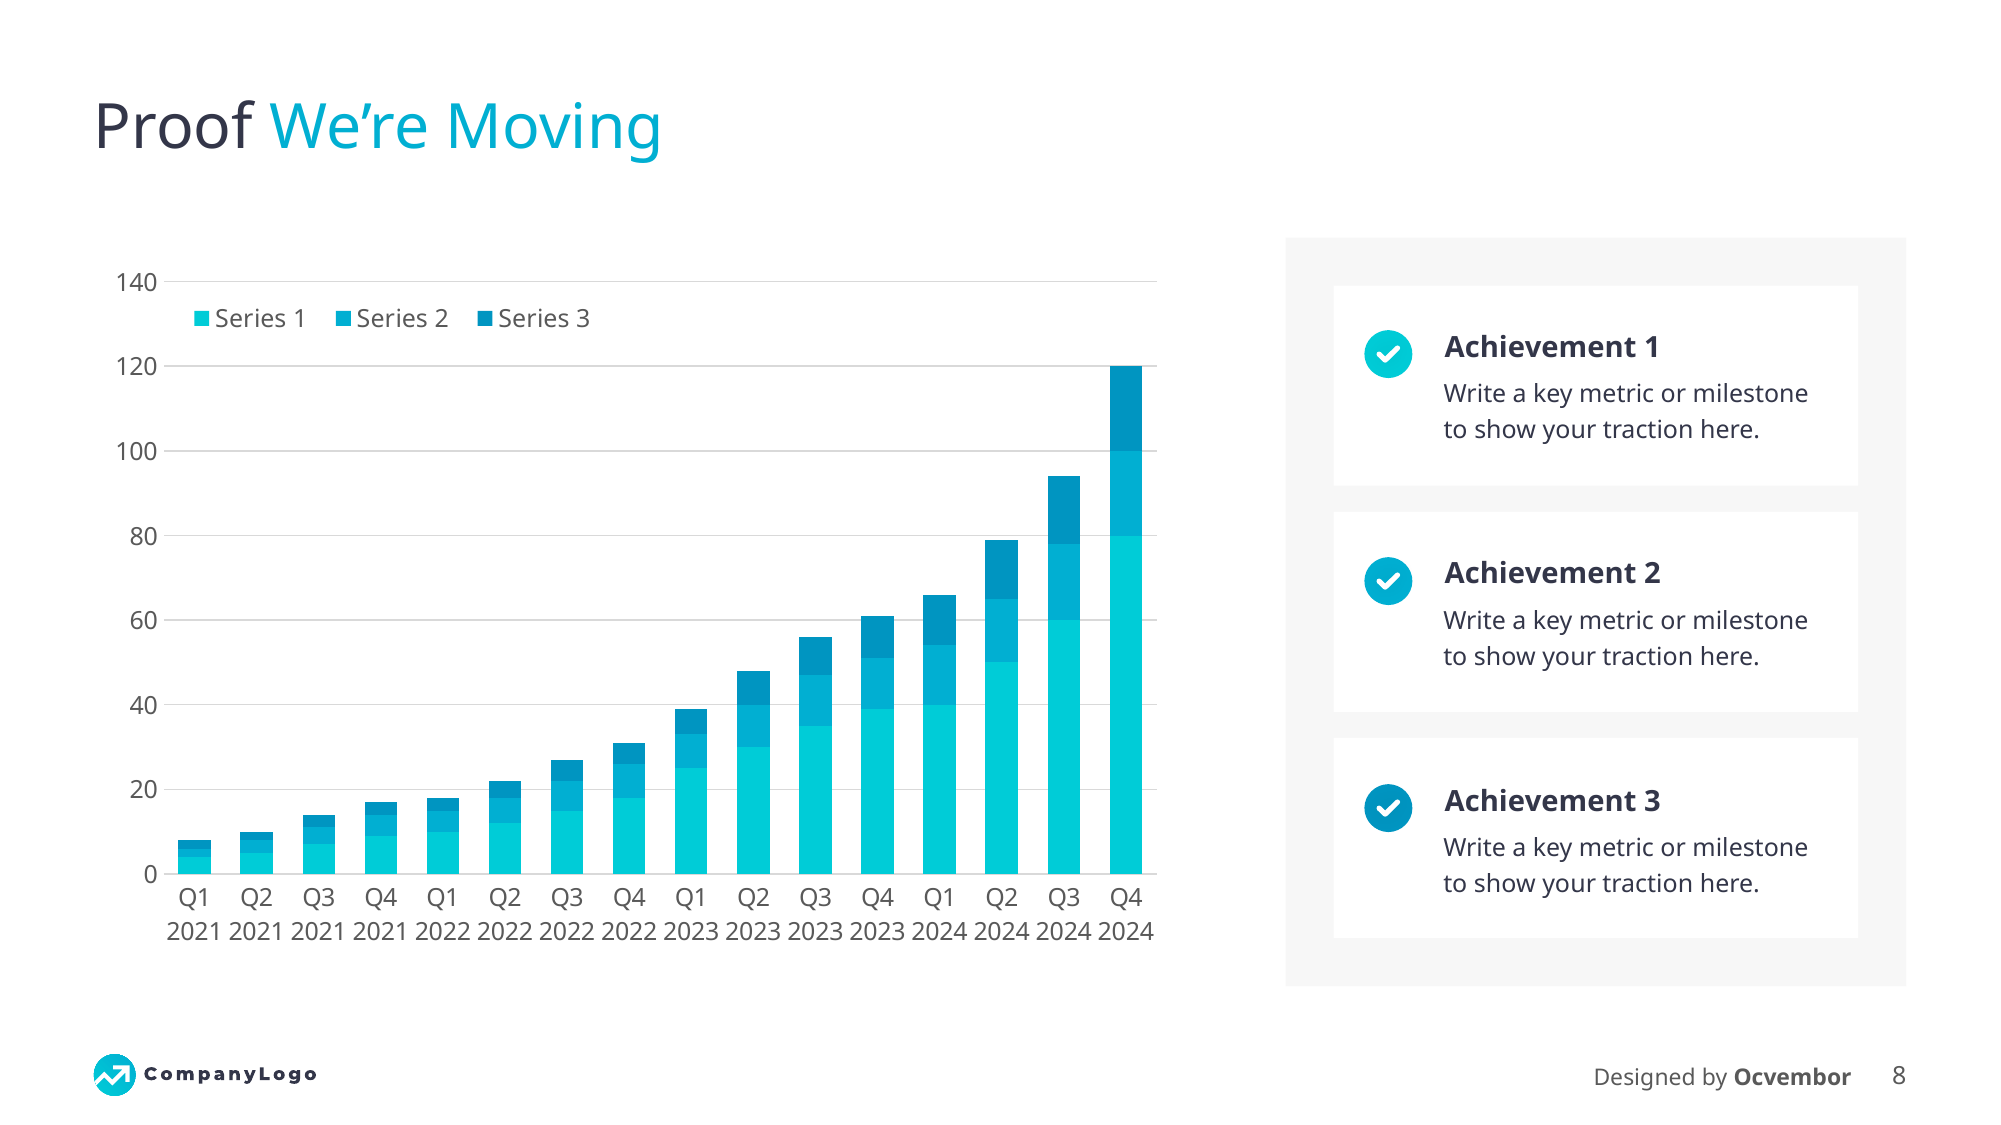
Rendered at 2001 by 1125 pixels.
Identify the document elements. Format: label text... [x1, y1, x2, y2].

text_box [1333, 737, 1859, 938]
text_box Write a key metric or milestone to show your traction here. [1443, 825, 1828, 898]
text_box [1364, 329, 1413, 379]
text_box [1364, 783, 1413, 833]
text_box [1285, 237, 1907, 987]
text_box Write a key metric or milestone to show your traction here. [1443, 371, 1828, 444]
text_box [1333, 511, 1859, 712]
text_box Achievement 3 [1443, 781, 1828, 817]
title Proof We’re Moving [93, 85, 1907, 162]
text_box [1333, 285, 1859, 486]
chart [93, 249, 1179, 999]
text_box Achievement 2 [1443, 554, 1828, 590]
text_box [1364, 556, 1413, 606]
text_box Write a key metric or milestone to show your traction here. [1443, 598, 1828, 671]
text_box Achievement 1 [1443, 327, 1828, 363]
